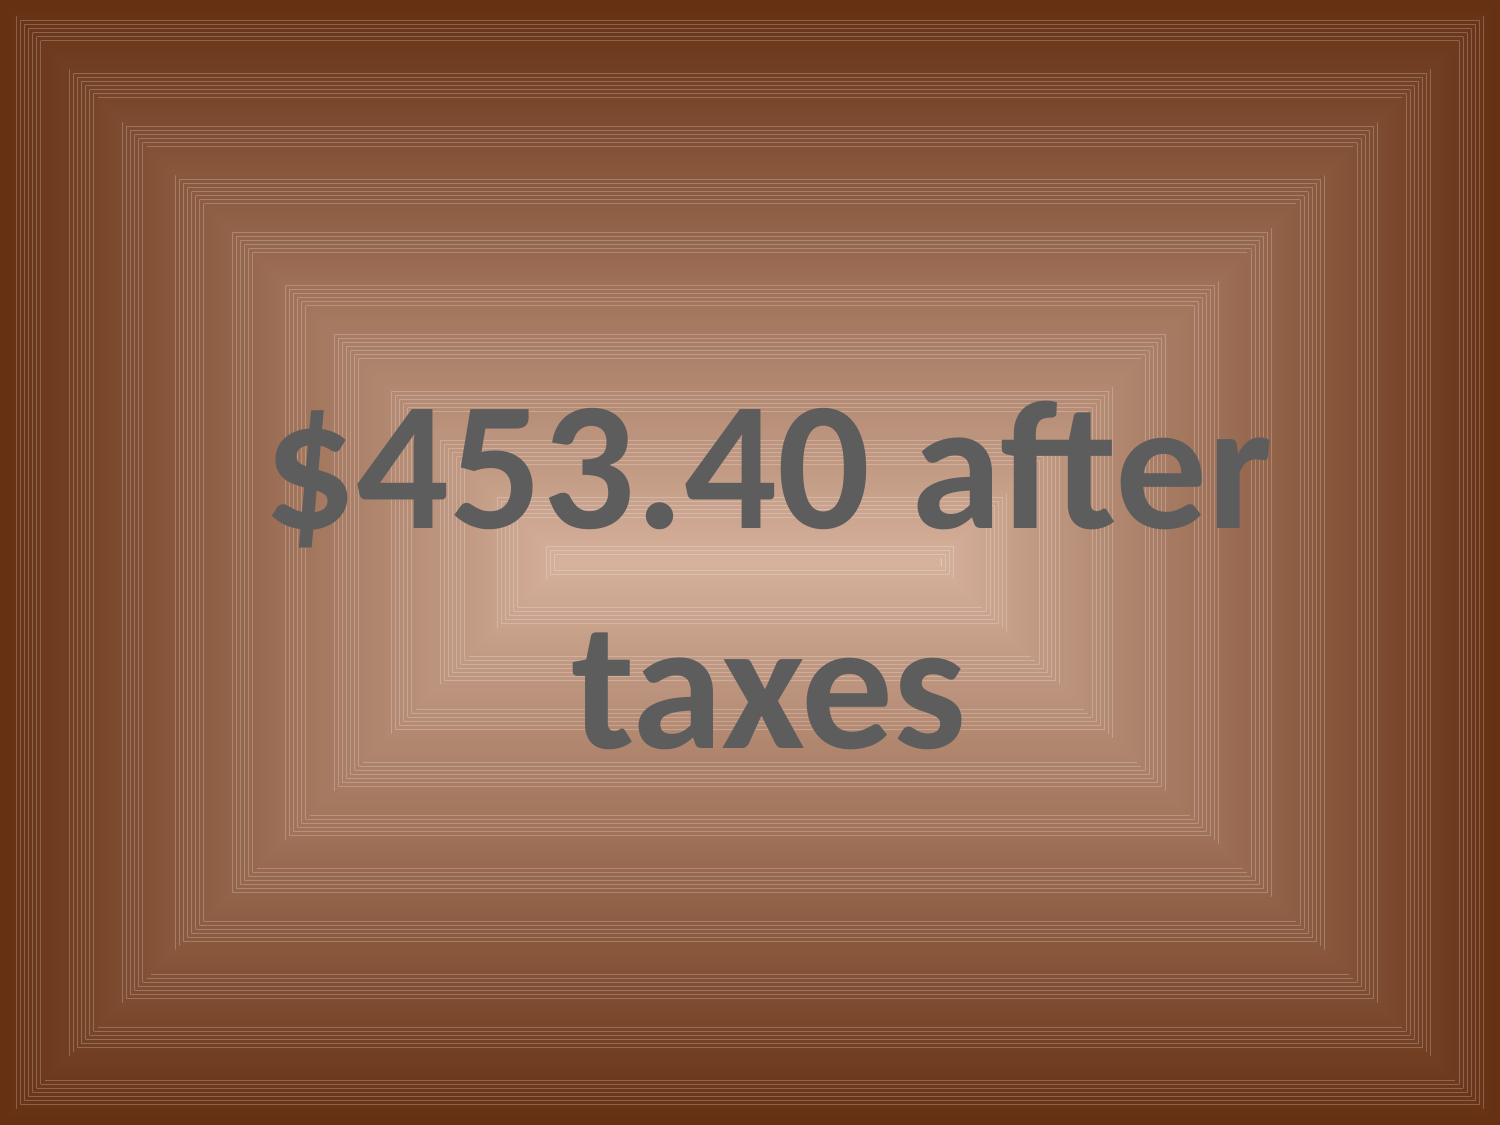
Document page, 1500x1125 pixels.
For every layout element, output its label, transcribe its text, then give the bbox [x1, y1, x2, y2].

text_box $453.40 after taxes [150, 337, 1388, 793]
